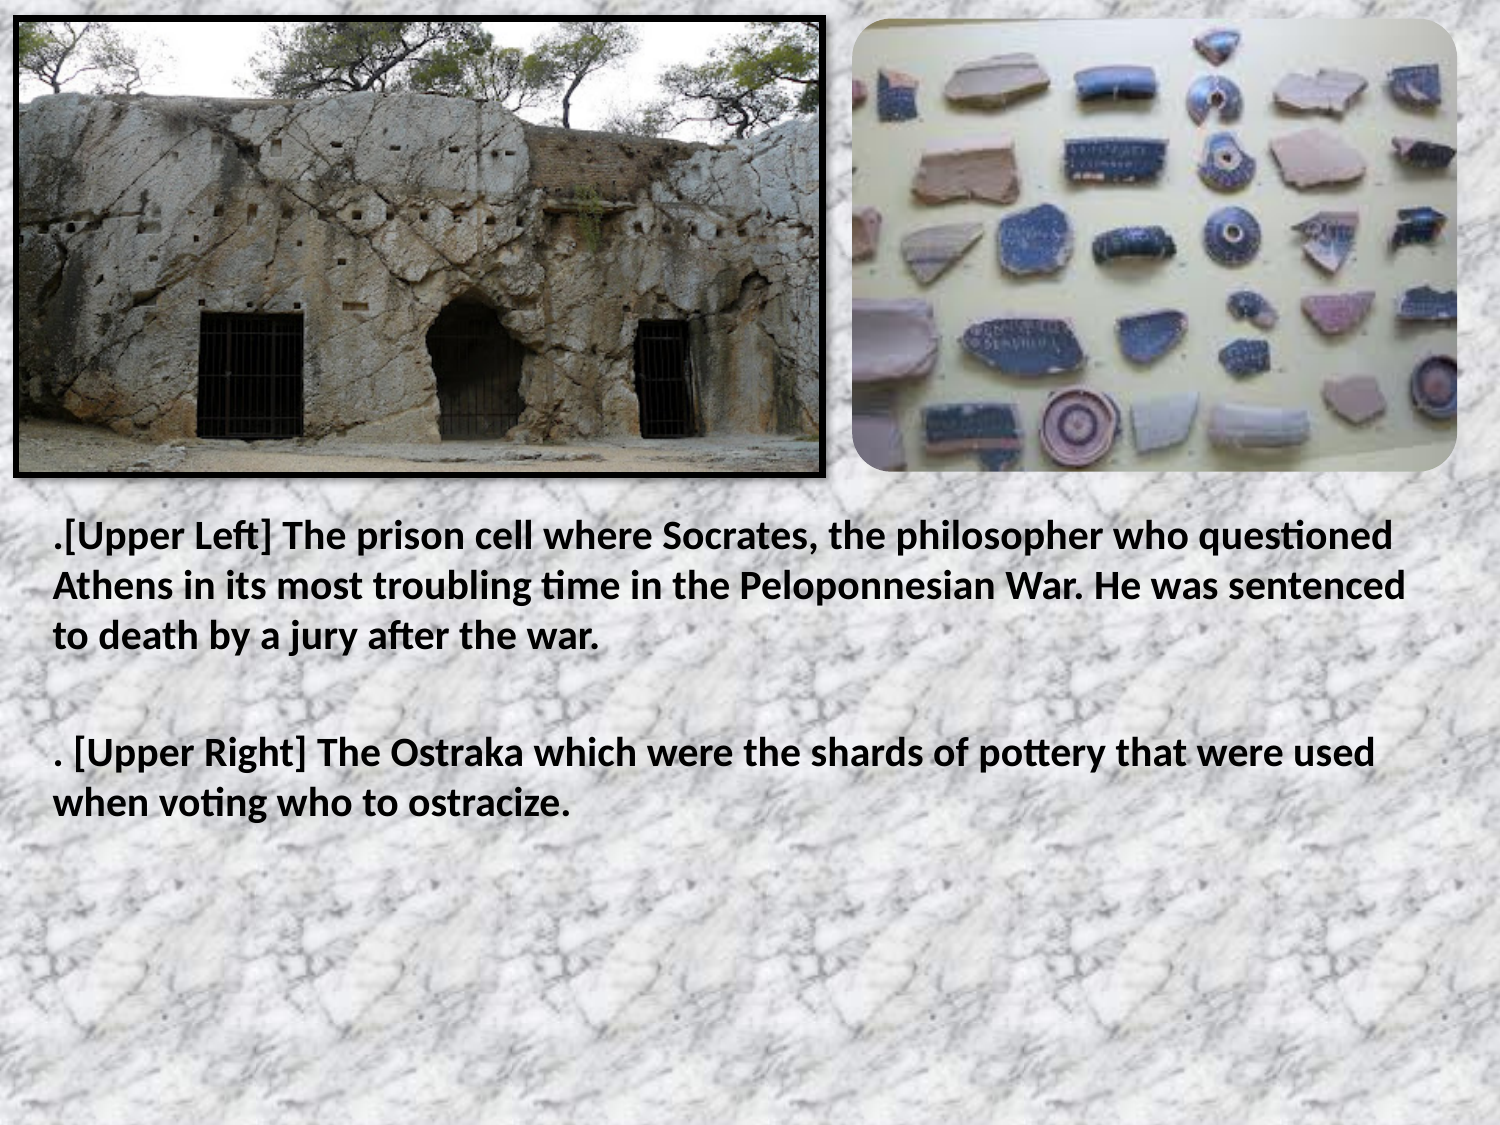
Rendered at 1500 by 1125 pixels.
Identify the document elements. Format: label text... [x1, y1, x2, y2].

picture [0, 0, 1500, 1125]
list .[Upper Left] The prison cell where Socrates, the philosopher who questioned Athens in its most troubling time in the Peloponnesian War. He was sentenced to death by a jury after the war. . [Upper Right] The Ostraka which were the shards of pottery that were used when voting who to ostracize. [37, 500, 1425, 1023]
